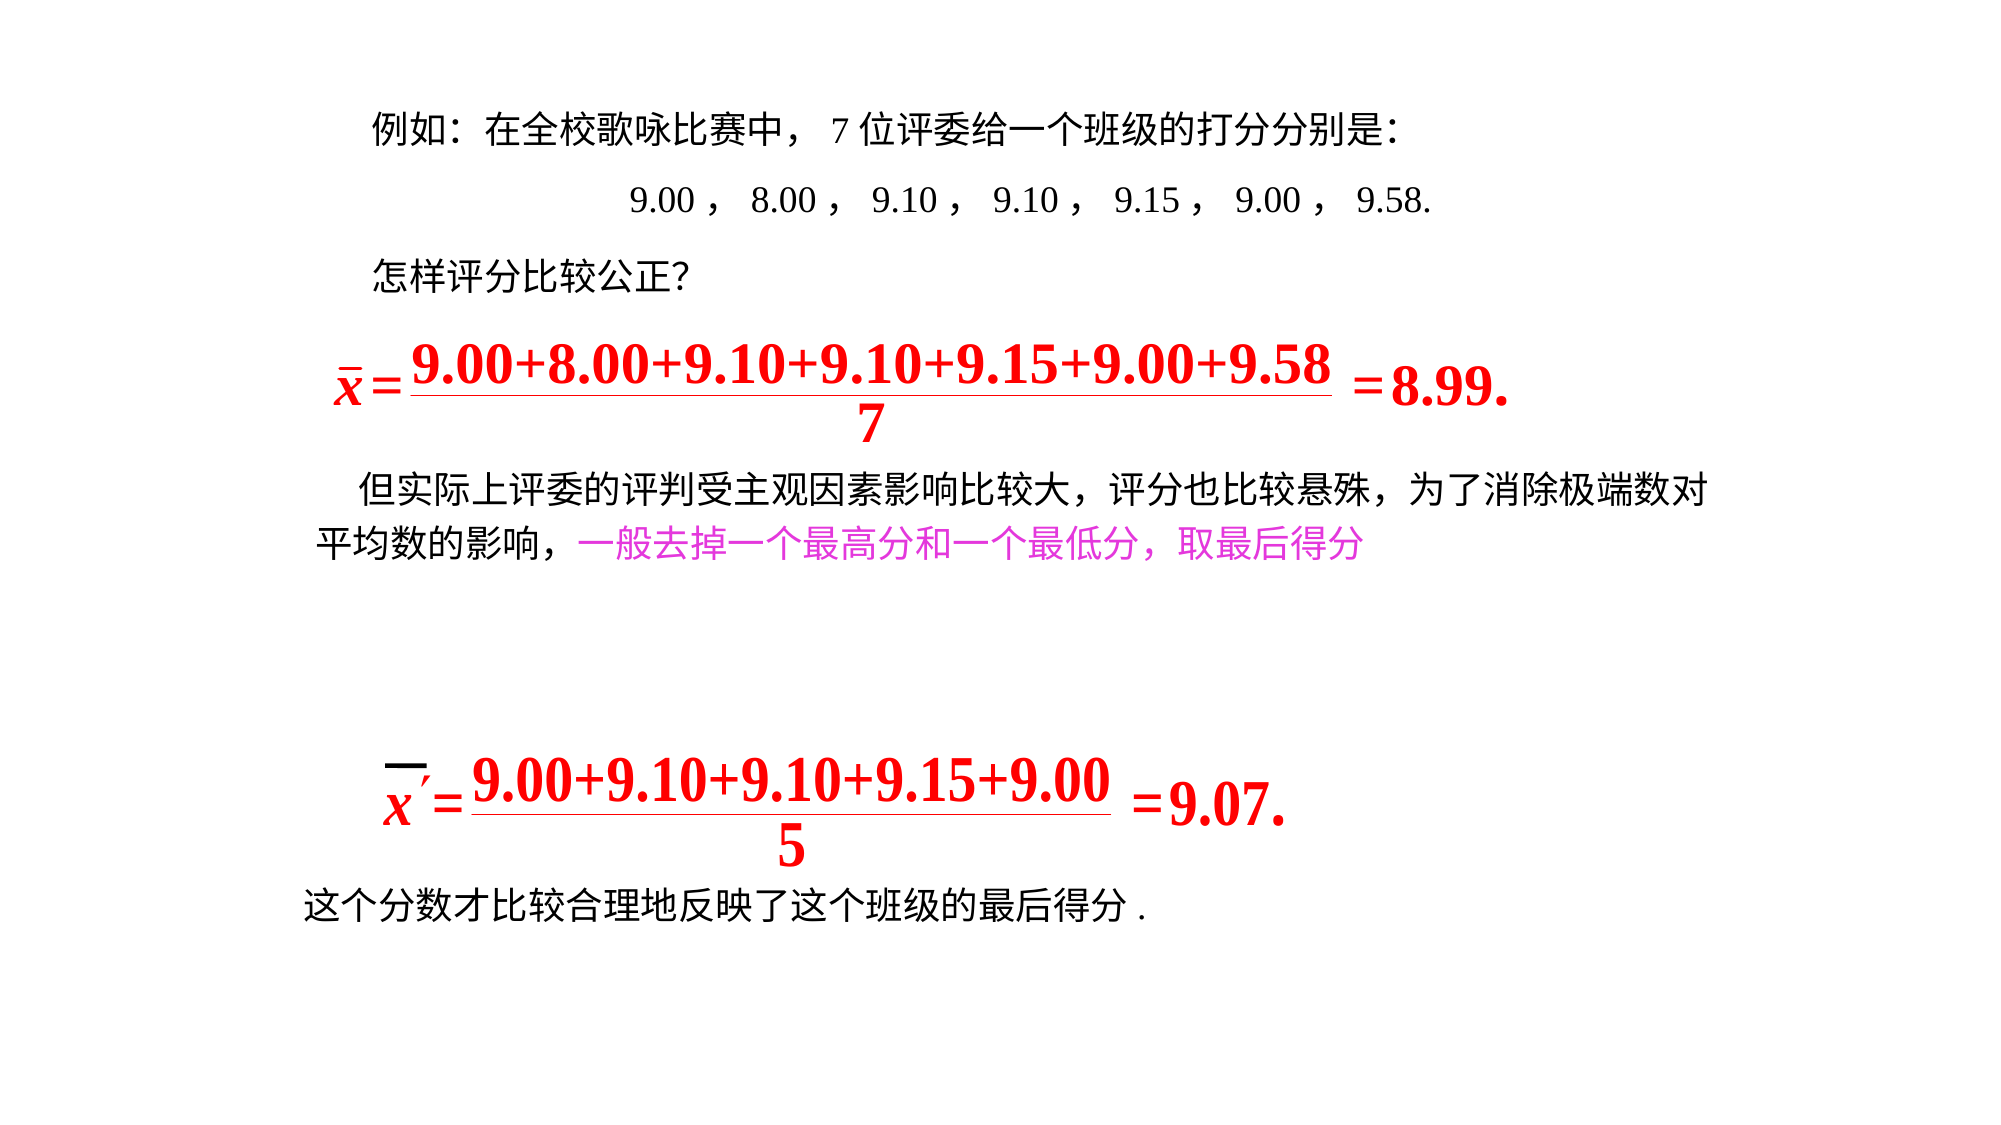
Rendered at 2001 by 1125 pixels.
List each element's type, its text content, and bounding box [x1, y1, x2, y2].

text_box 这个分数才比较合理地反映了这个班级的最后得分. [288, 874, 1689, 935]
text_box 例如：在全校歌咏比赛中，7位评委给一个班级的打分分别是： [356, 98, 1752, 159]
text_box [375, 749, 1289, 873]
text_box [325, 337, 1513, 448]
text_box 怎样评分比较公正？ [356, 227, 1260, 305]
text_box 9.00，8.00，9.10，9.10，9.15，9.00，9.58. [614, 145, 1786, 228]
text_box 但实际上评委的评判受主观因素影响比较大，评分也比较悬殊，为了消除极端数对平均数的影响，一般去掉一个最高分和一个最低分，取最后得分 [300, 449, 1739, 573]
